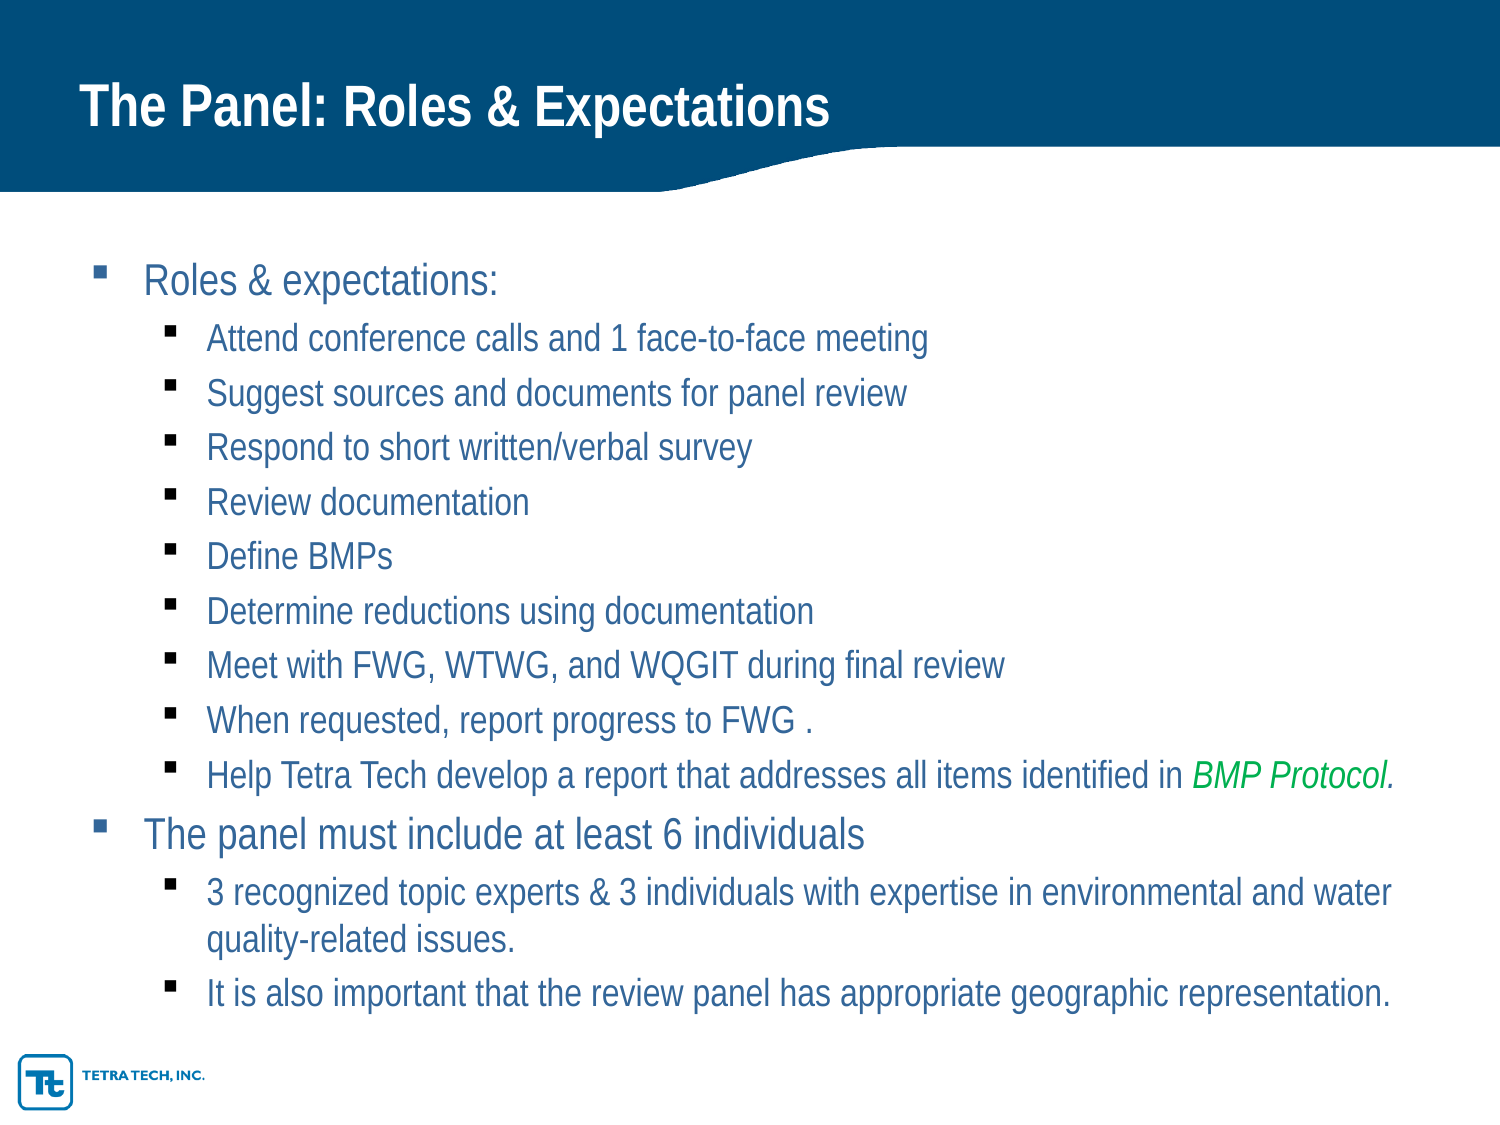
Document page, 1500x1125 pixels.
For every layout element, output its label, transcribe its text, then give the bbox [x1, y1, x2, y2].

picture [16, 1050, 205, 1114]
list Roles & expectations: Attend conference calls and 1 face-to-face meeting Suggest sources and documents for panel review Respond to short written/verbal survey Review documentation Define BMPs Determine reductions using documentation Meet with FWG, WTWG, and WQGIT during final review When requested, report progress to FWG . Help Tetra Tech develop a report that addresses all items identified in BMP Protocol. The panel must include at least 6 individuals 3 recognized topic experts & 3 individuals with expertise in environmental and water quality-related issues. It is also important that the review panel has appropriate geographic representation. [74, 243, 1426, 1055]
title The Panel: Roles & Expectations [63, 34, 1359, 171]
picture [0, 0, 1500, 1000]
